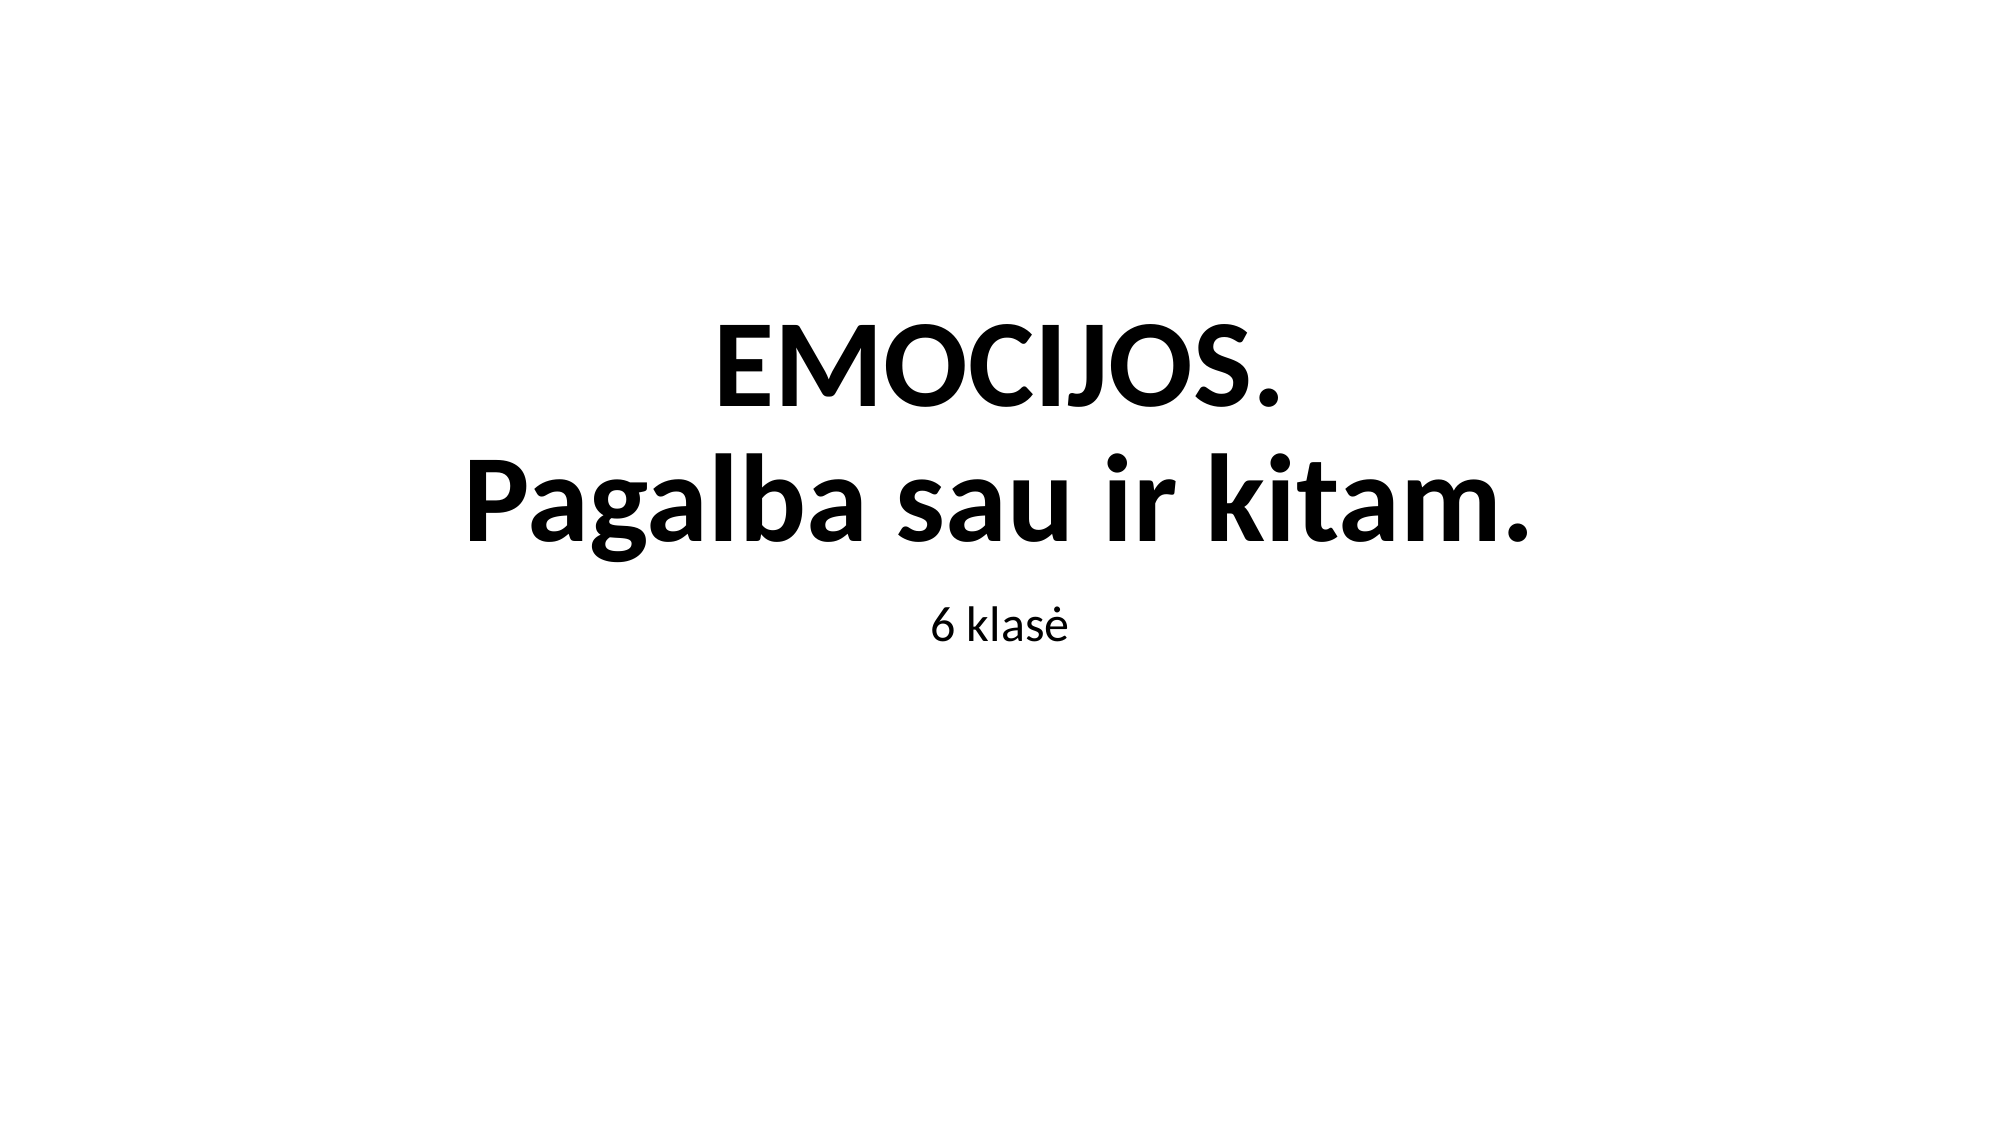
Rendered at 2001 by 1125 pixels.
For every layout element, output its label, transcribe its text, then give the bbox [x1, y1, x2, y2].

subtitle 6 klasė [249, 590, 1750, 863]
title EMOCIJOS. Pagalba sau ir kitam. [249, 184, 1750, 576]
